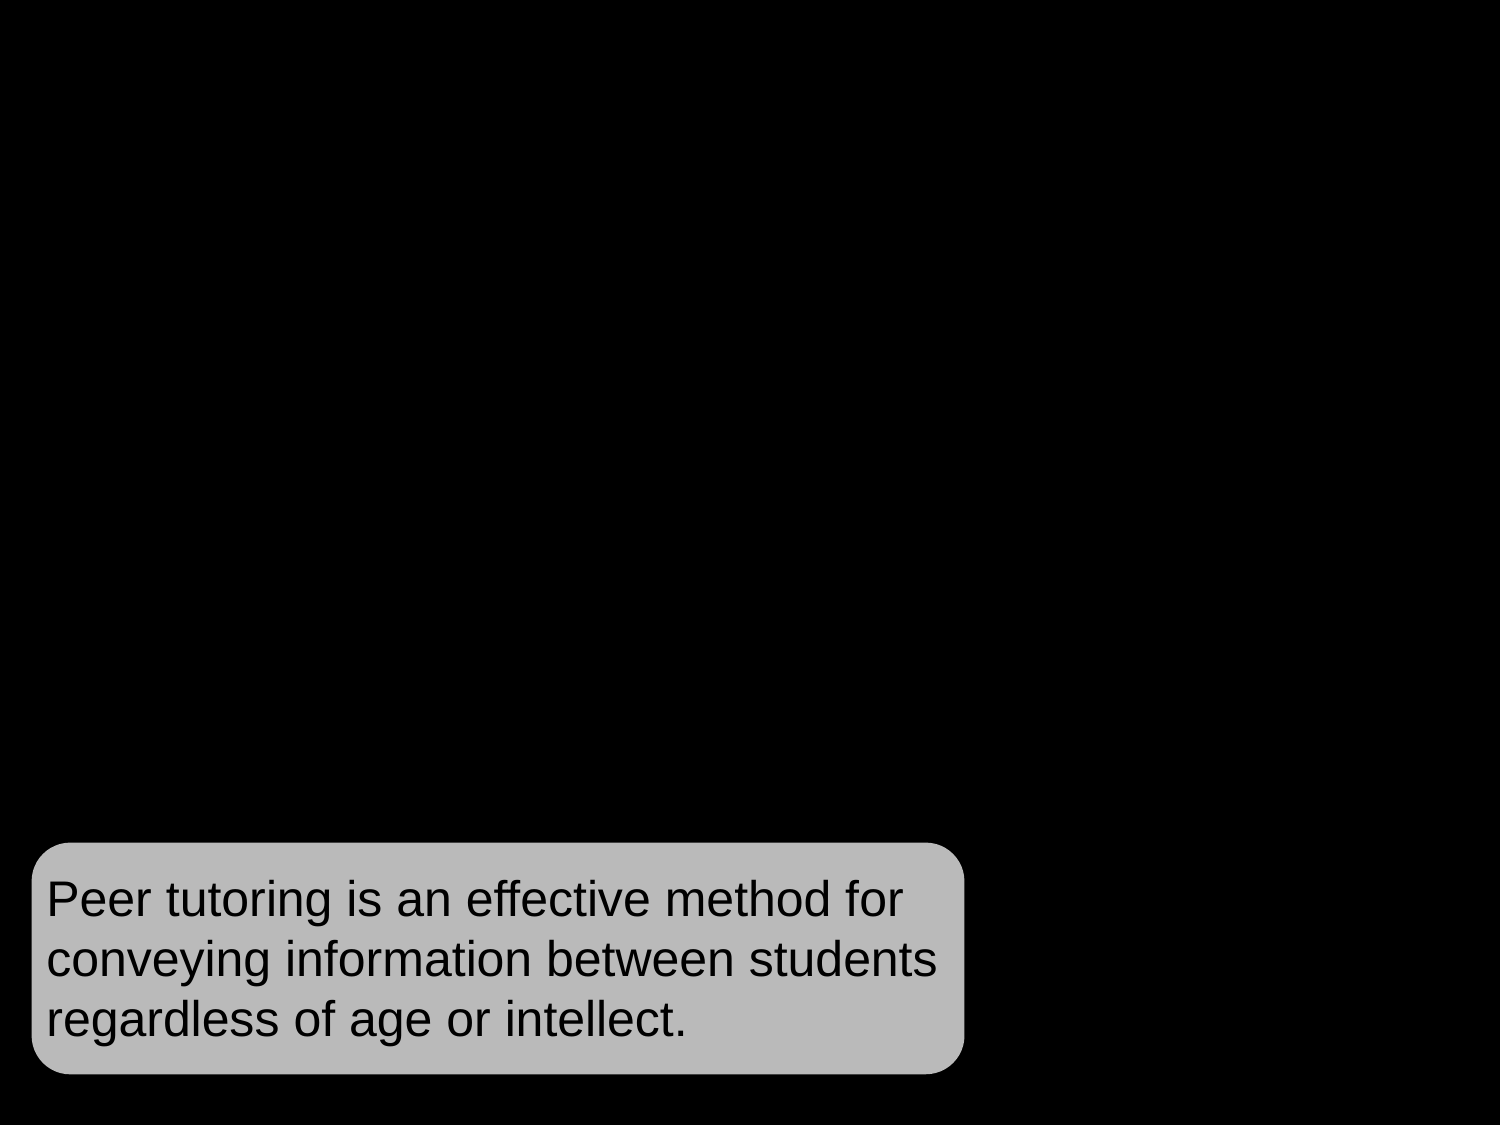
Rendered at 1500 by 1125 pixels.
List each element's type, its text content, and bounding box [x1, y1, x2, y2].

text_box [38, 841, 958, 858]
text_box Peer tutoring is an effective method for conveying information between students regardless of age or intellect. [31, 858, 1043, 1054]
text_box [35, 1054, 961, 1076]
